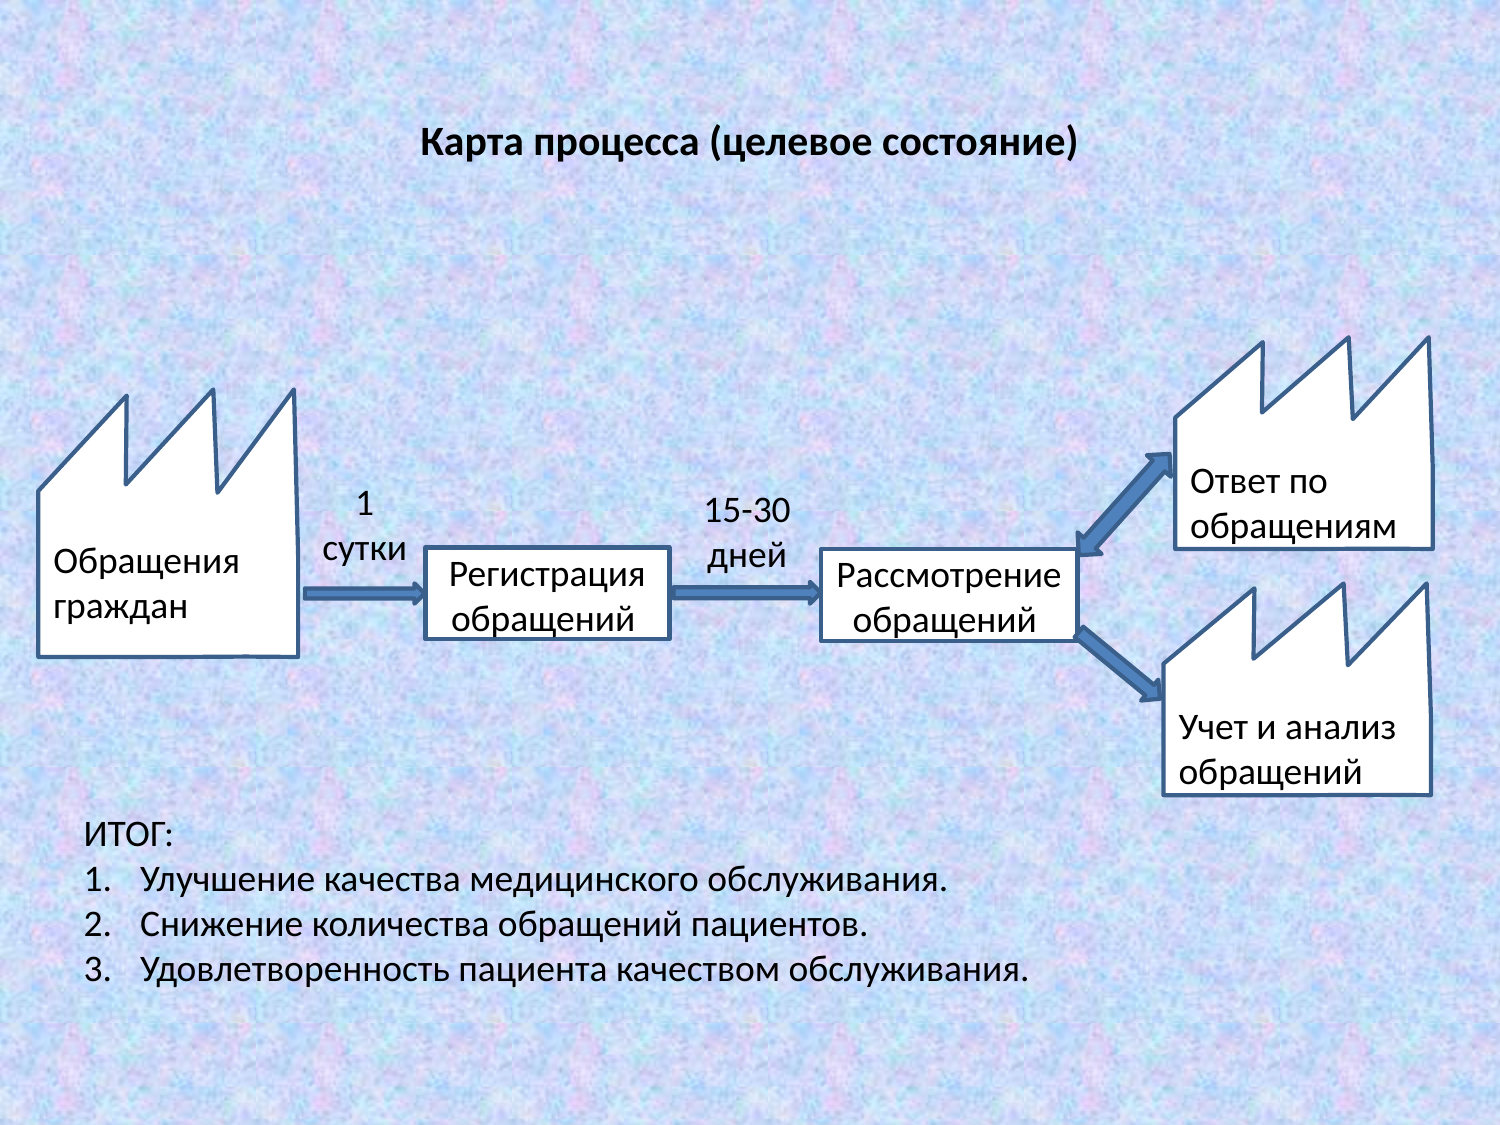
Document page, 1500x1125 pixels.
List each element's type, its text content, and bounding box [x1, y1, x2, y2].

text_box Обращения граждан [36, 387, 301, 660]
text_box [302, 581, 423, 606]
text_box [1072, 624, 1163, 703]
text_box 15-30 дней [687, 478, 807, 583]
text_box Регистрация обращений [423, 545, 672, 641]
text_box Ответ по обращениям [1173, 335, 1435, 552]
text_box [672, 579, 819, 606]
text_box 1 сутки [304, 470, 425, 575]
text_box ИТОГ: Улучшение качества медицинского обслуживания. Снижение количества обращений пациентов. Удовлетворенность пациента качеством обслуживания. [69, 801, 1450, 997]
title Карта процесса (целевое состояние) [75, 45, 1425, 233]
picture [0, 0, 1500, 1125]
text_box Рассмотрение обращений [819, 547, 1080, 643]
text_box Учет и анализ обращений [1161, 581, 1434, 798]
text_box [1075, 451, 1173, 558]
